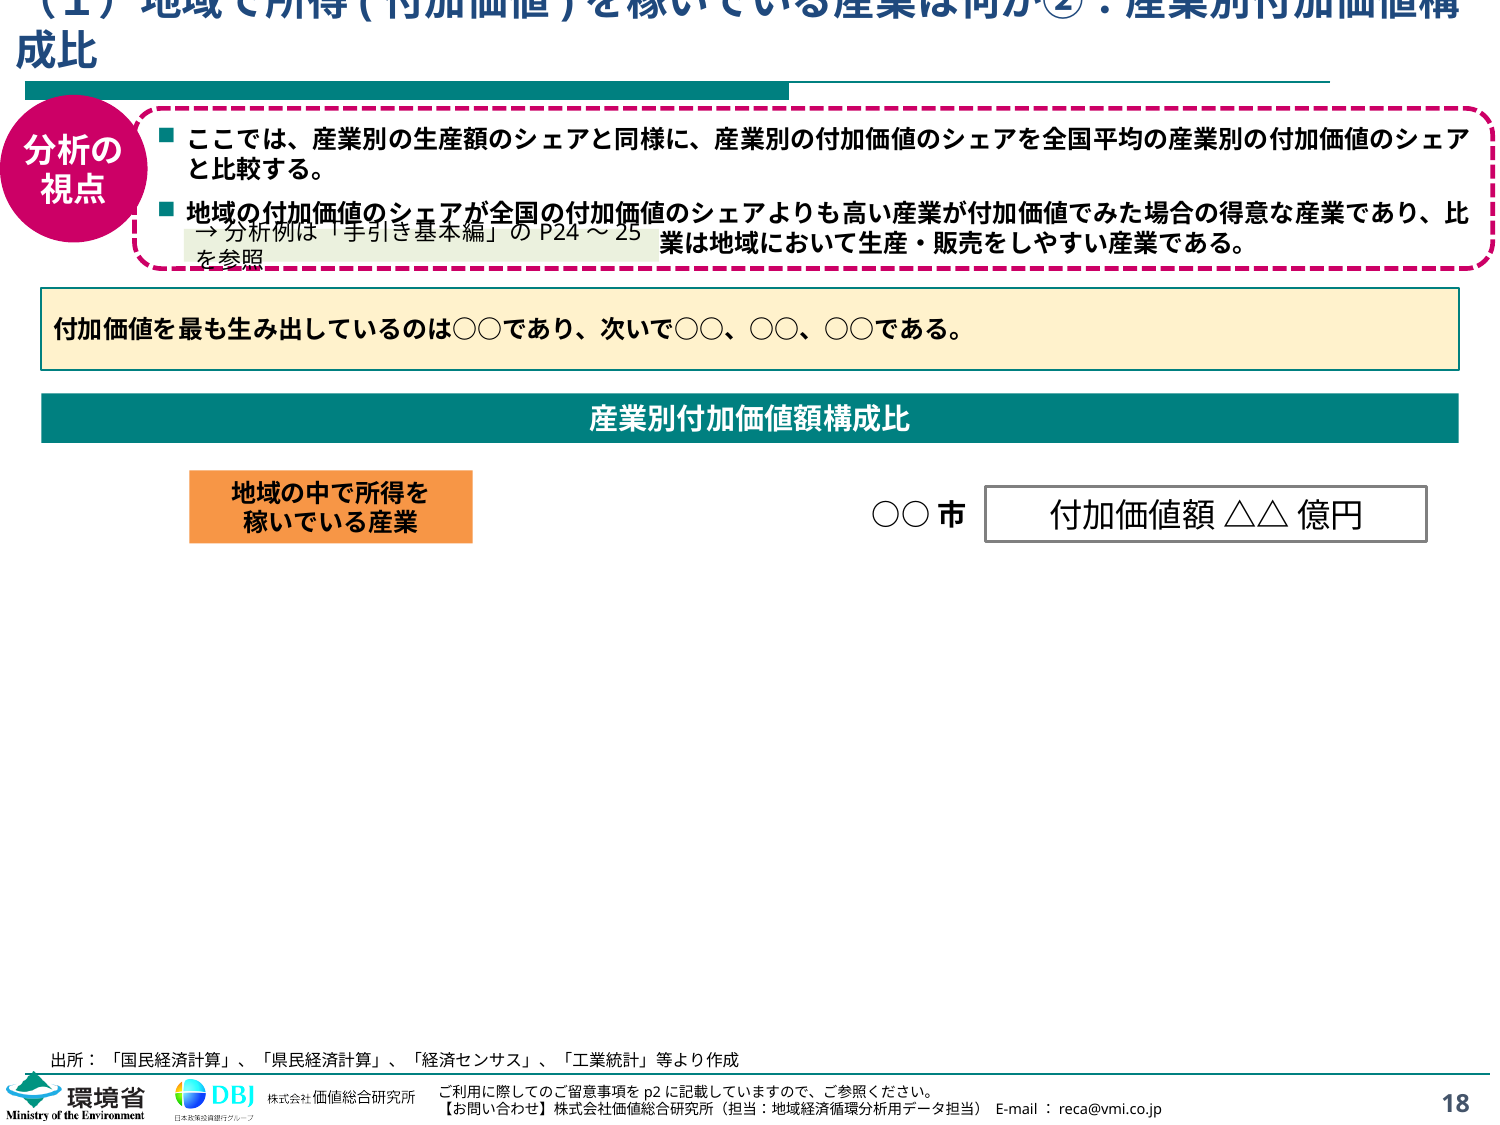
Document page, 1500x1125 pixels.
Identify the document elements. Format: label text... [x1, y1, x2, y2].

text_box ここでは、産業別の生産額のシェアと同様に、産業別の付加価値のシェアを全国平均の産業別の付加価値のシェアと比較する。 地域の付加価値のシェアが全国の付加価値のシェアよりも高い産業が付加価値でみた場合の得意な産業であり、比較優位な産業である。そして、これらの産業は地域において生産・販売をしやすい産業である。 [134, 108, 1493, 269]
picture [2, 1071, 148, 1125]
text_box 出所： 「国民経済計算」、「県民経済計算」、「経済センサス」、「工業統計」等より作成 [35, 1042, 829, 1078]
title （１）地域で所得(付加価値)を稼いでいる産業は何か②：産業別付加価値構成比 [0, 0, 1500, 82]
text_box →分析例は「手引き基本編」のP24～25を参照 [183, 228, 659, 262]
text_box 分析の 視点 [0, 94, 148, 243]
text_box 付加価値額 △△ 億円 [985, 486, 1427, 542]
text_box 付加価値を最も生み出しているのは○○であり、次いで○○、○○、○○である。 [41, 287, 1459, 371]
text_box 地域の中で所得を 稼いでいる産業 [189, 470, 473, 544]
picture [171, 1078, 419, 1125]
slide_number 18 [1411, 1079, 1500, 1122]
text_box ○○市 [857, 488, 982, 539]
text_box 産業別付加価値額構成比 [41, 393, 1459, 443]
